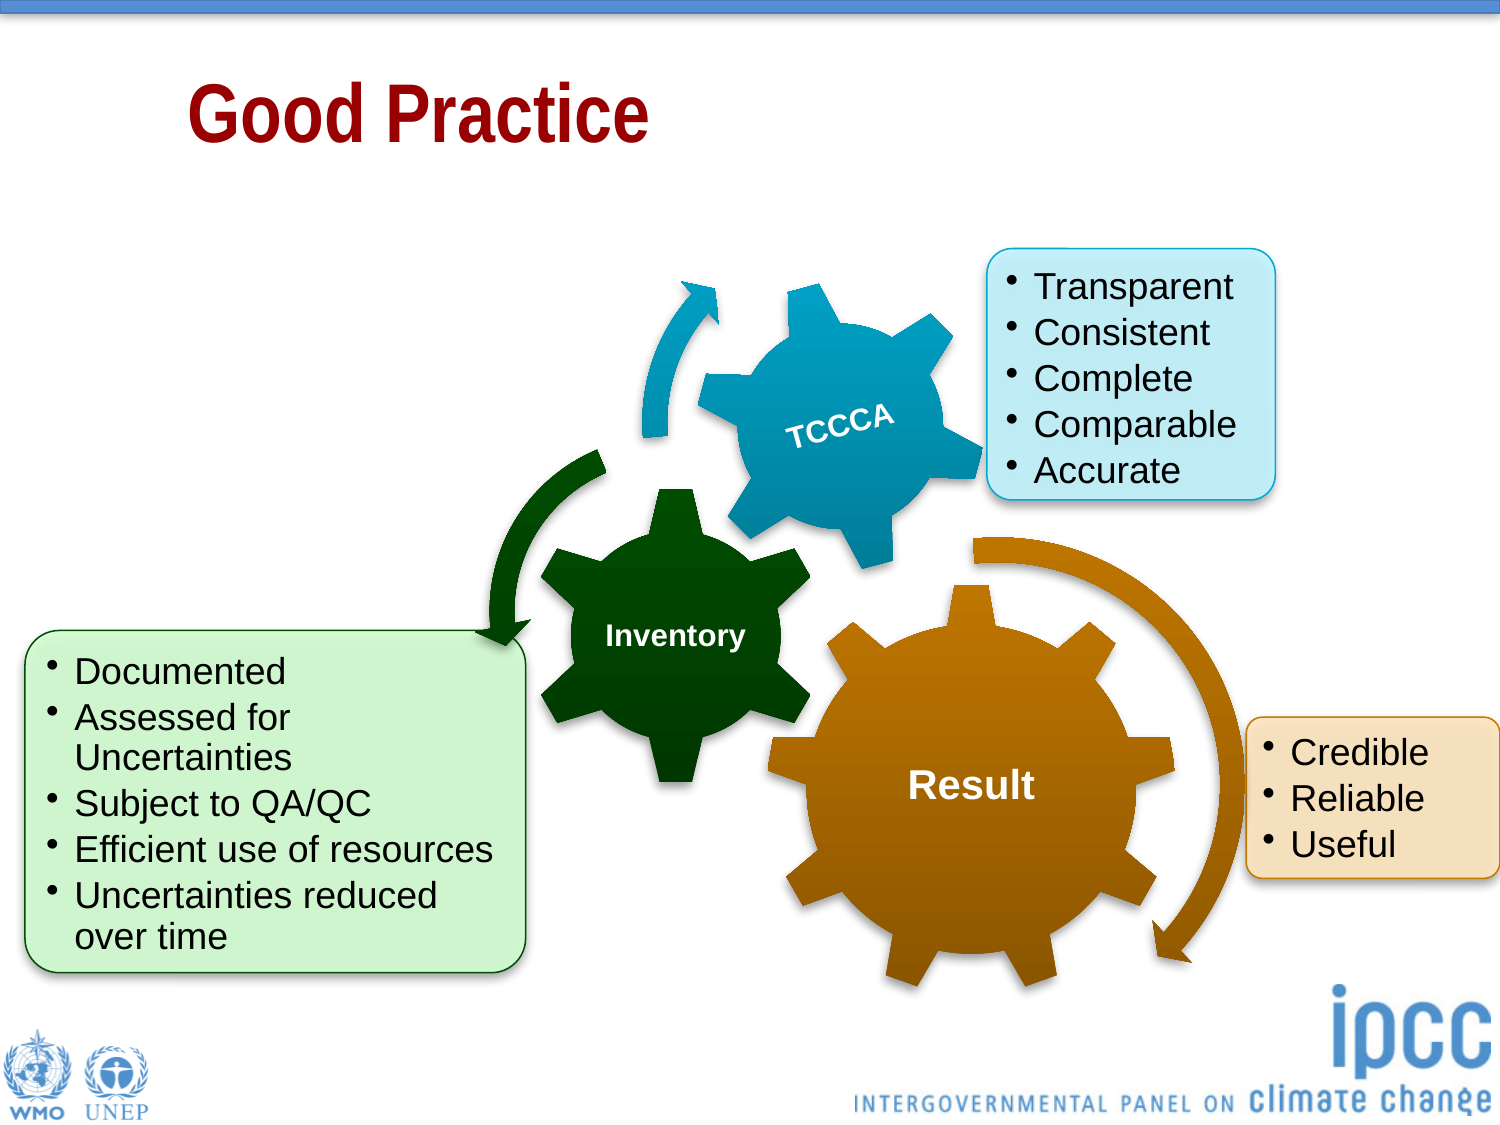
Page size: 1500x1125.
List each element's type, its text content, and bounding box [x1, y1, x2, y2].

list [0, 247, 1500, 997]
picture [0, 1027, 153, 1125]
picture [855, 997, 1491, 1116]
title Good Practice [172, 26, 1473, 193]
